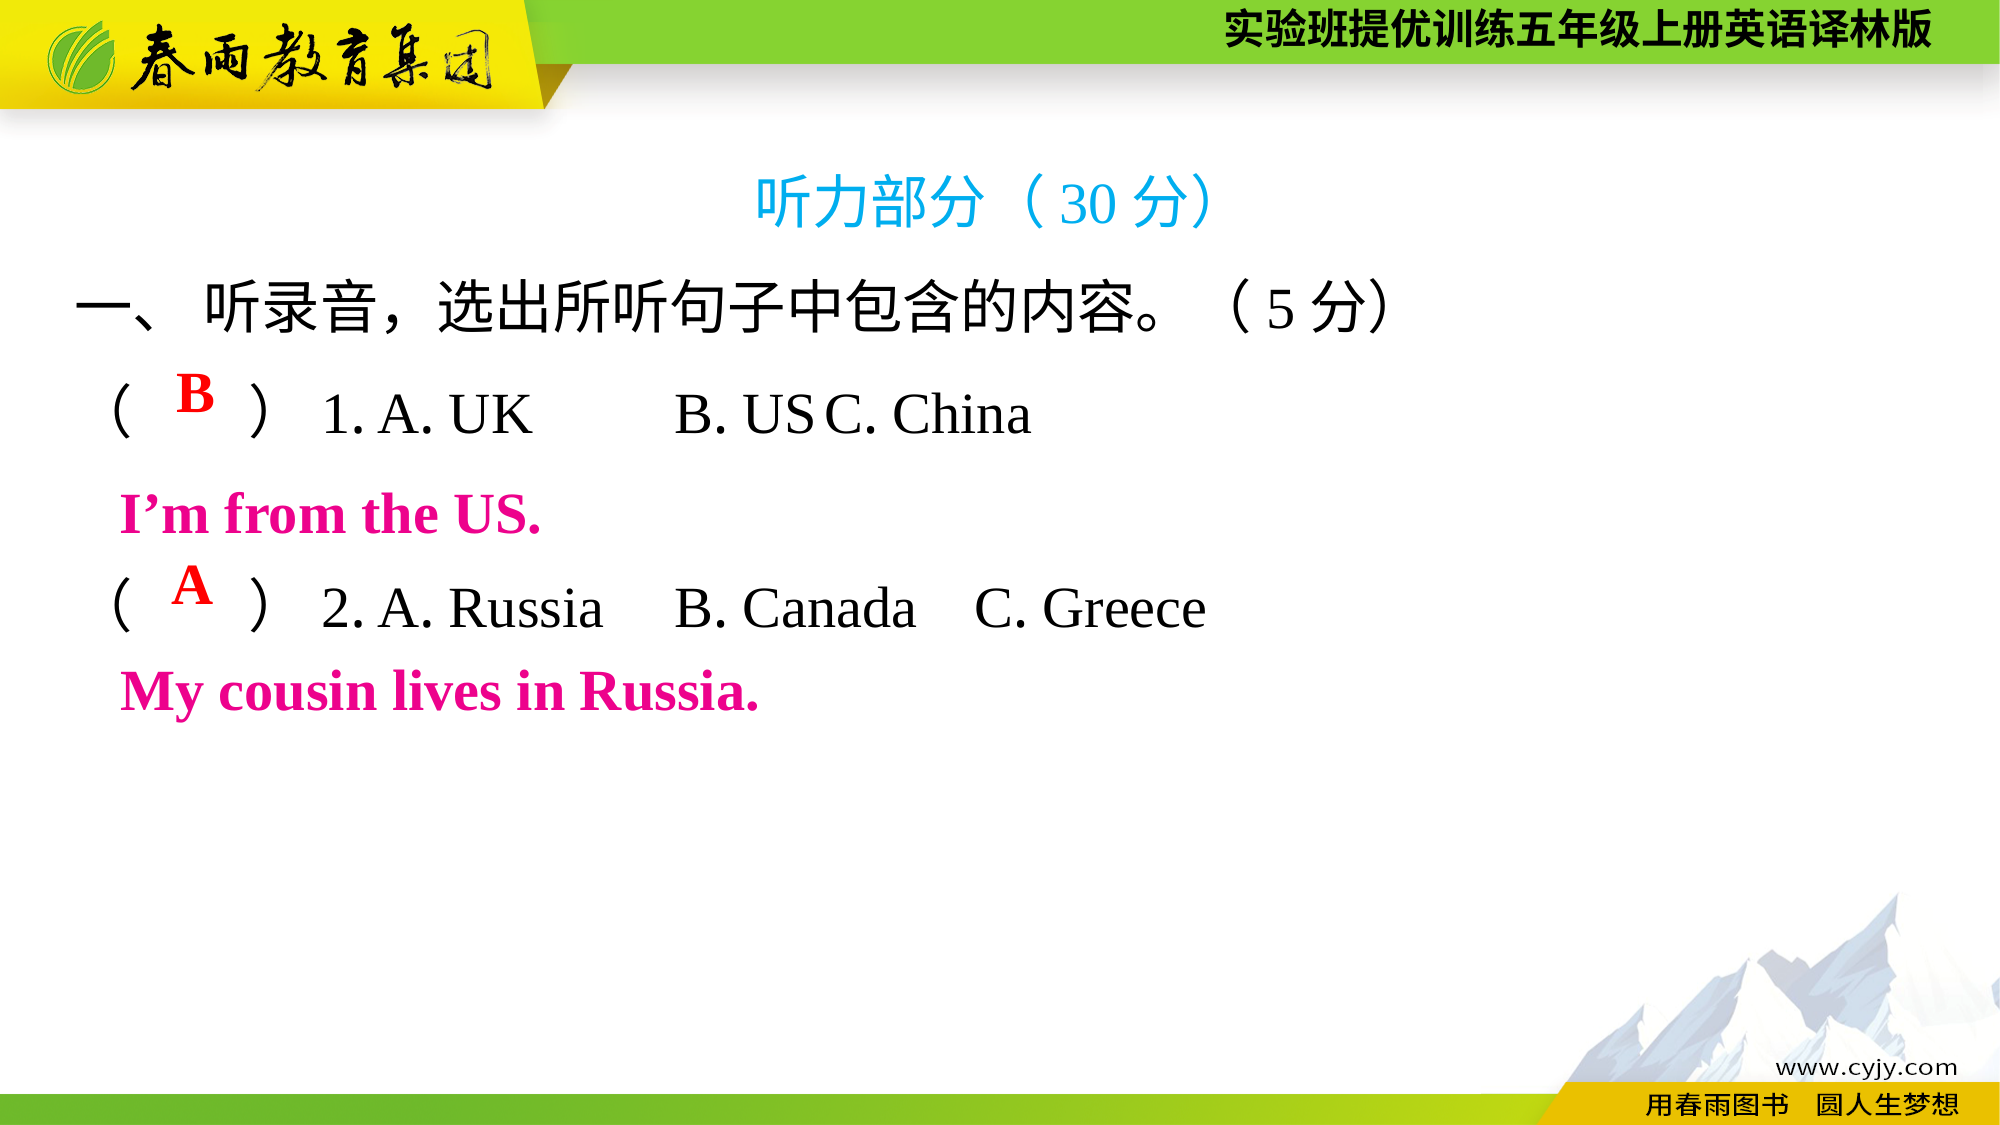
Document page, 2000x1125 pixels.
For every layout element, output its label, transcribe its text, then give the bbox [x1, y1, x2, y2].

picture [0, 0, 2000, 1125]
text_box A [156, 538, 229, 624]
text_box B [161, 346, 231, 432]
list 听力部分（30分） 一、 听录音，选出所听句子中包含的内容。（5分） （ ）1. A. UK B. US C. China （ ）2. A. Russia B. Canada C. Greece [59, 122, 1944, 653]
text_box My cousin lives in Russia. [105, 609, 776, 730]
text_box I’m from the US. [104, 432, 558, 553]
